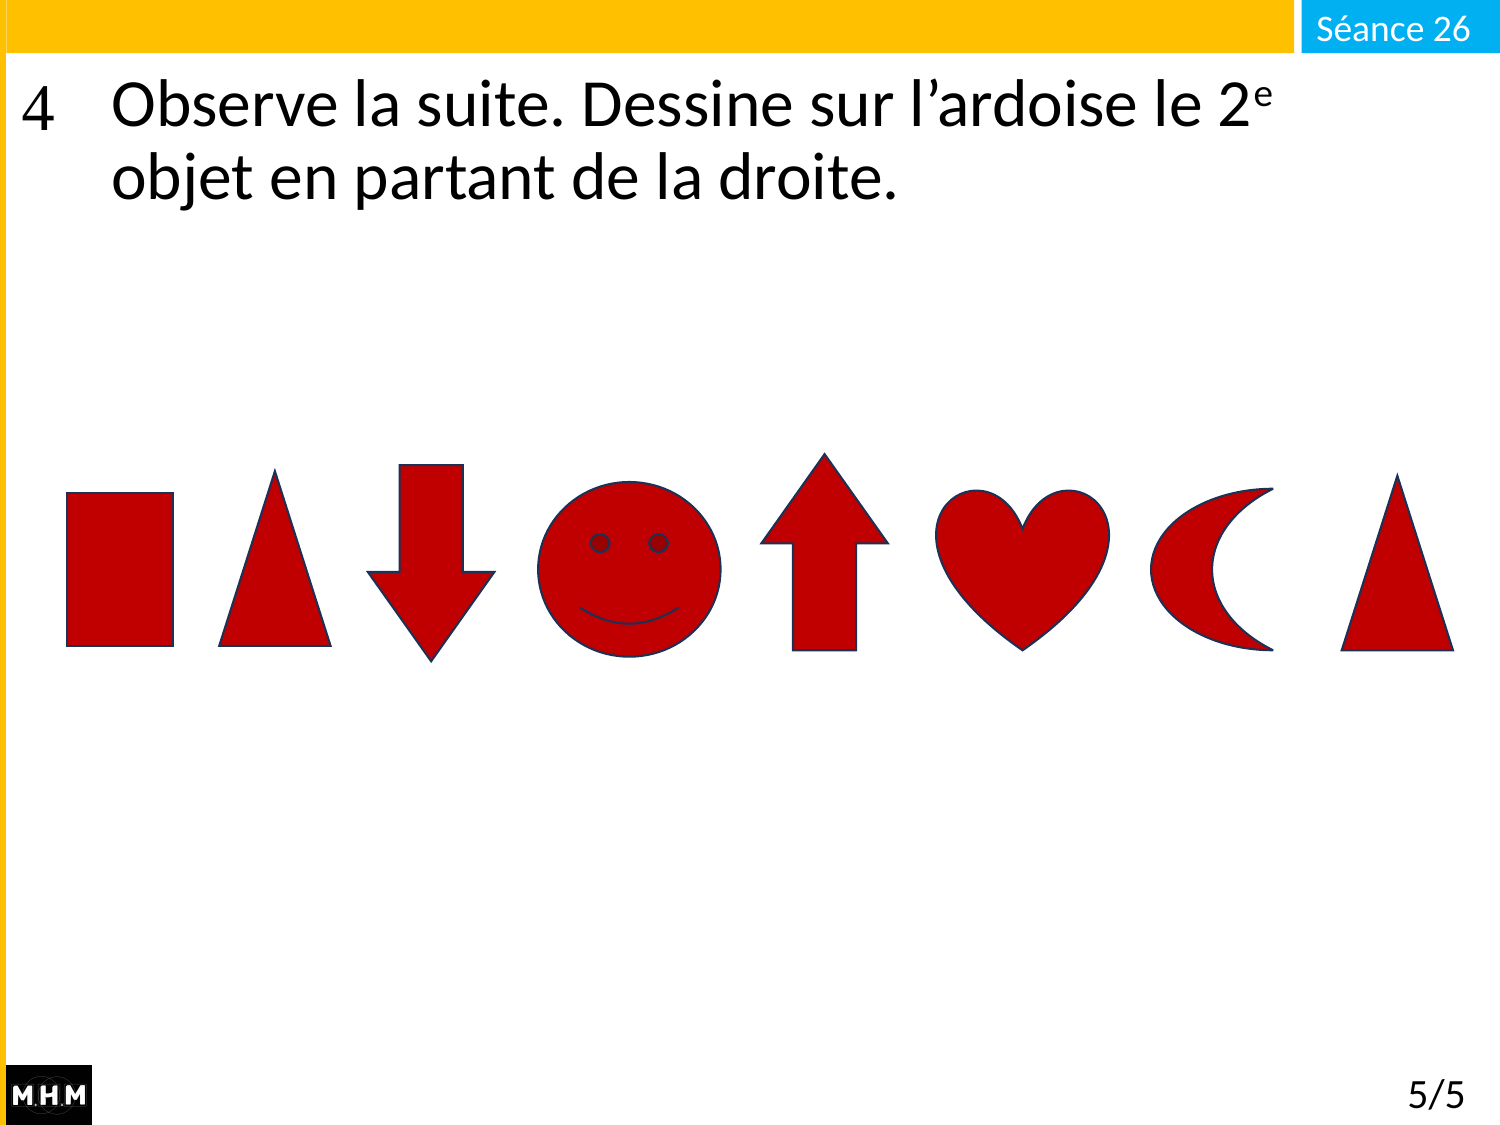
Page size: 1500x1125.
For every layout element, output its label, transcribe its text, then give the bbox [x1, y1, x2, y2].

list 5/5 [1373, 1064, 1500, 1125]
text_box [365, 464, 497, 664]
text_box [935, 489, 1111, 652]
text_box [537, 480, 722, 658]
text_box [1150, 487, 1274, 652]
text_box [1340, 472, 1455, 652]
title Observe la suite. Dessine sur l’ardoise le 2e objet en partant de la droite. [96, 60, 1434, 223]
text_box [66, 492, 174, 647]
text_box [217, 467, 333, 647]
text_box [759, 452, 890, 652]
picture [6, 1065, 92, 1125]
